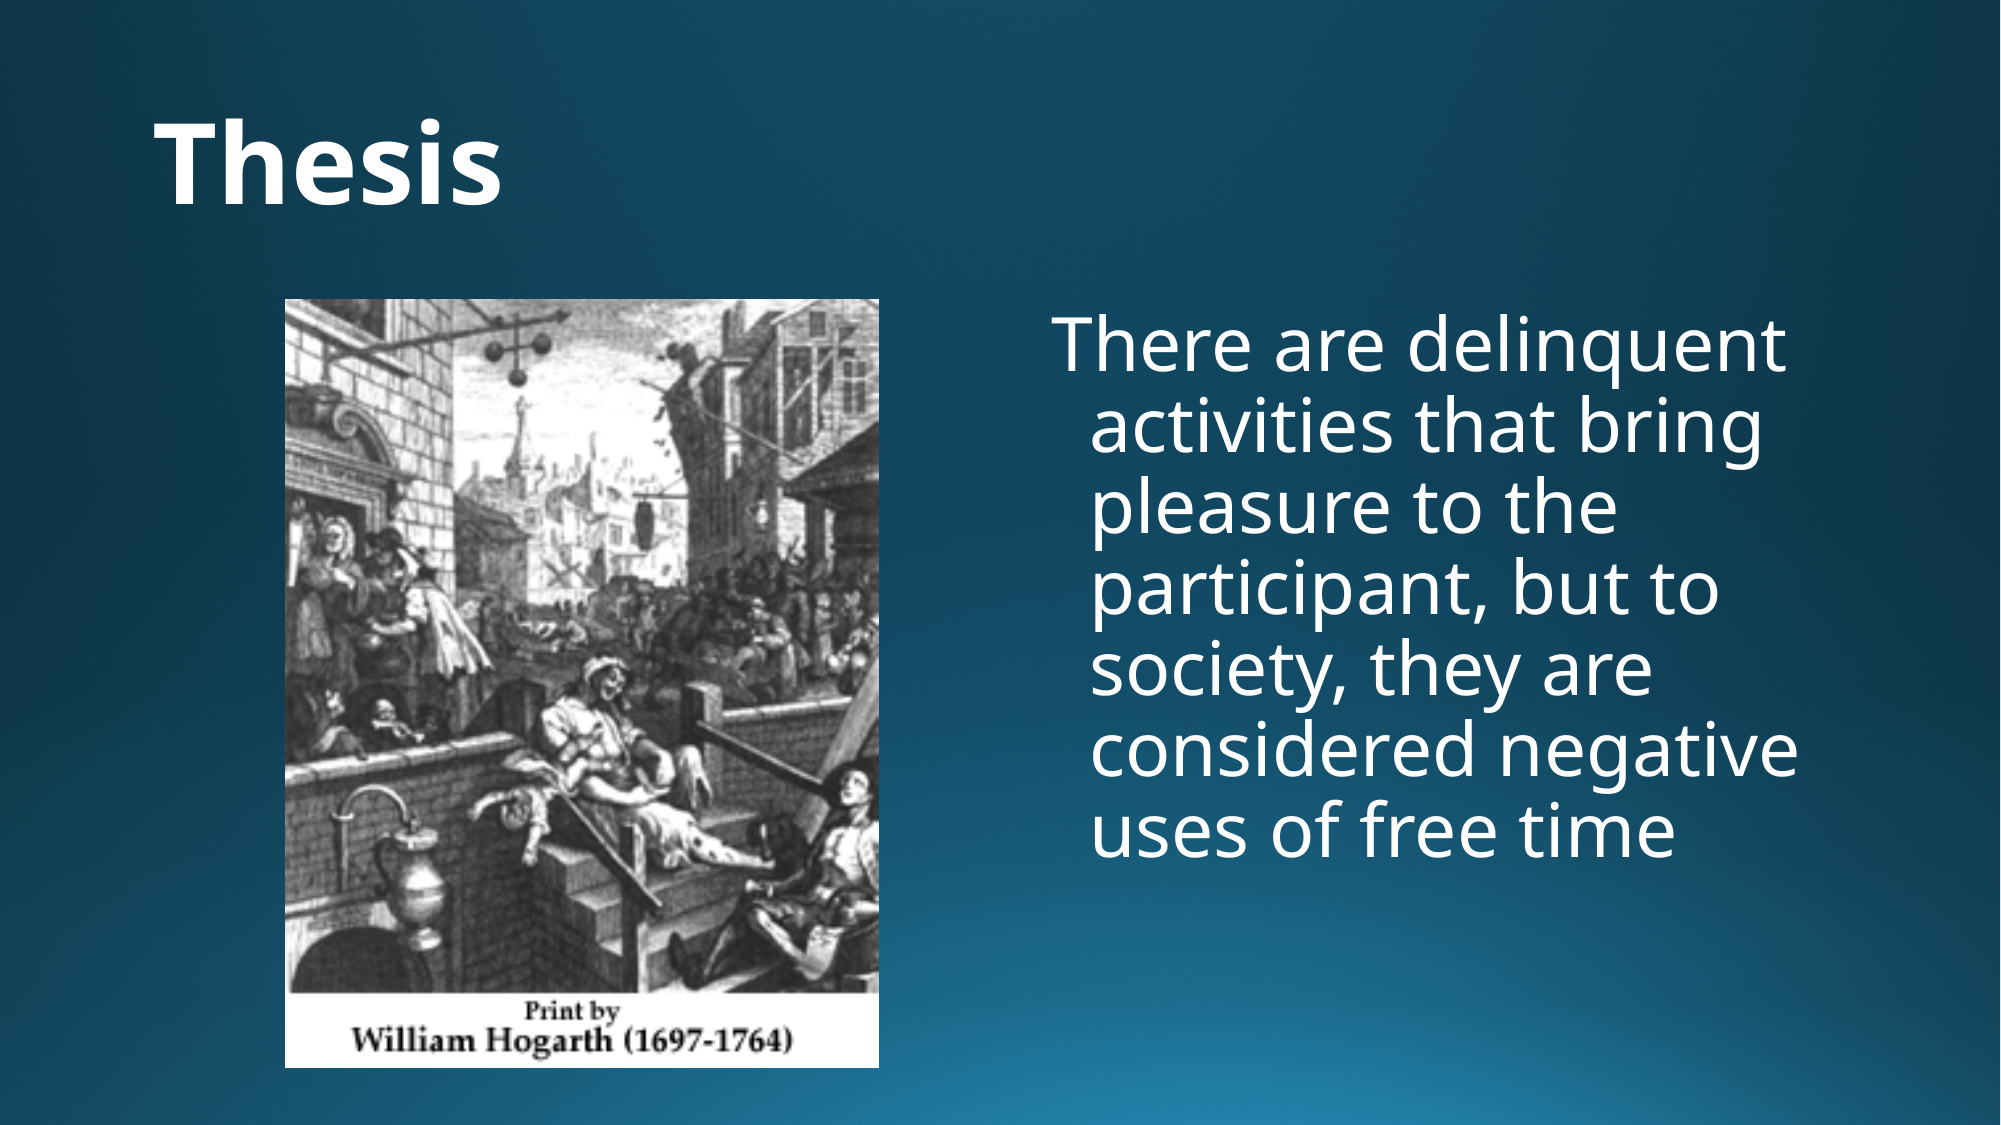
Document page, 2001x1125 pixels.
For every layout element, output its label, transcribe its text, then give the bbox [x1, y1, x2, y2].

title Thesis [137, 59, 1863, 278]
list There are delinquent activities that bring pleasure to the participant, but to society, they are considered negative uses of free time [1036, 299, 1863, 1014]
picture [0, 0, 2001, 1125]
